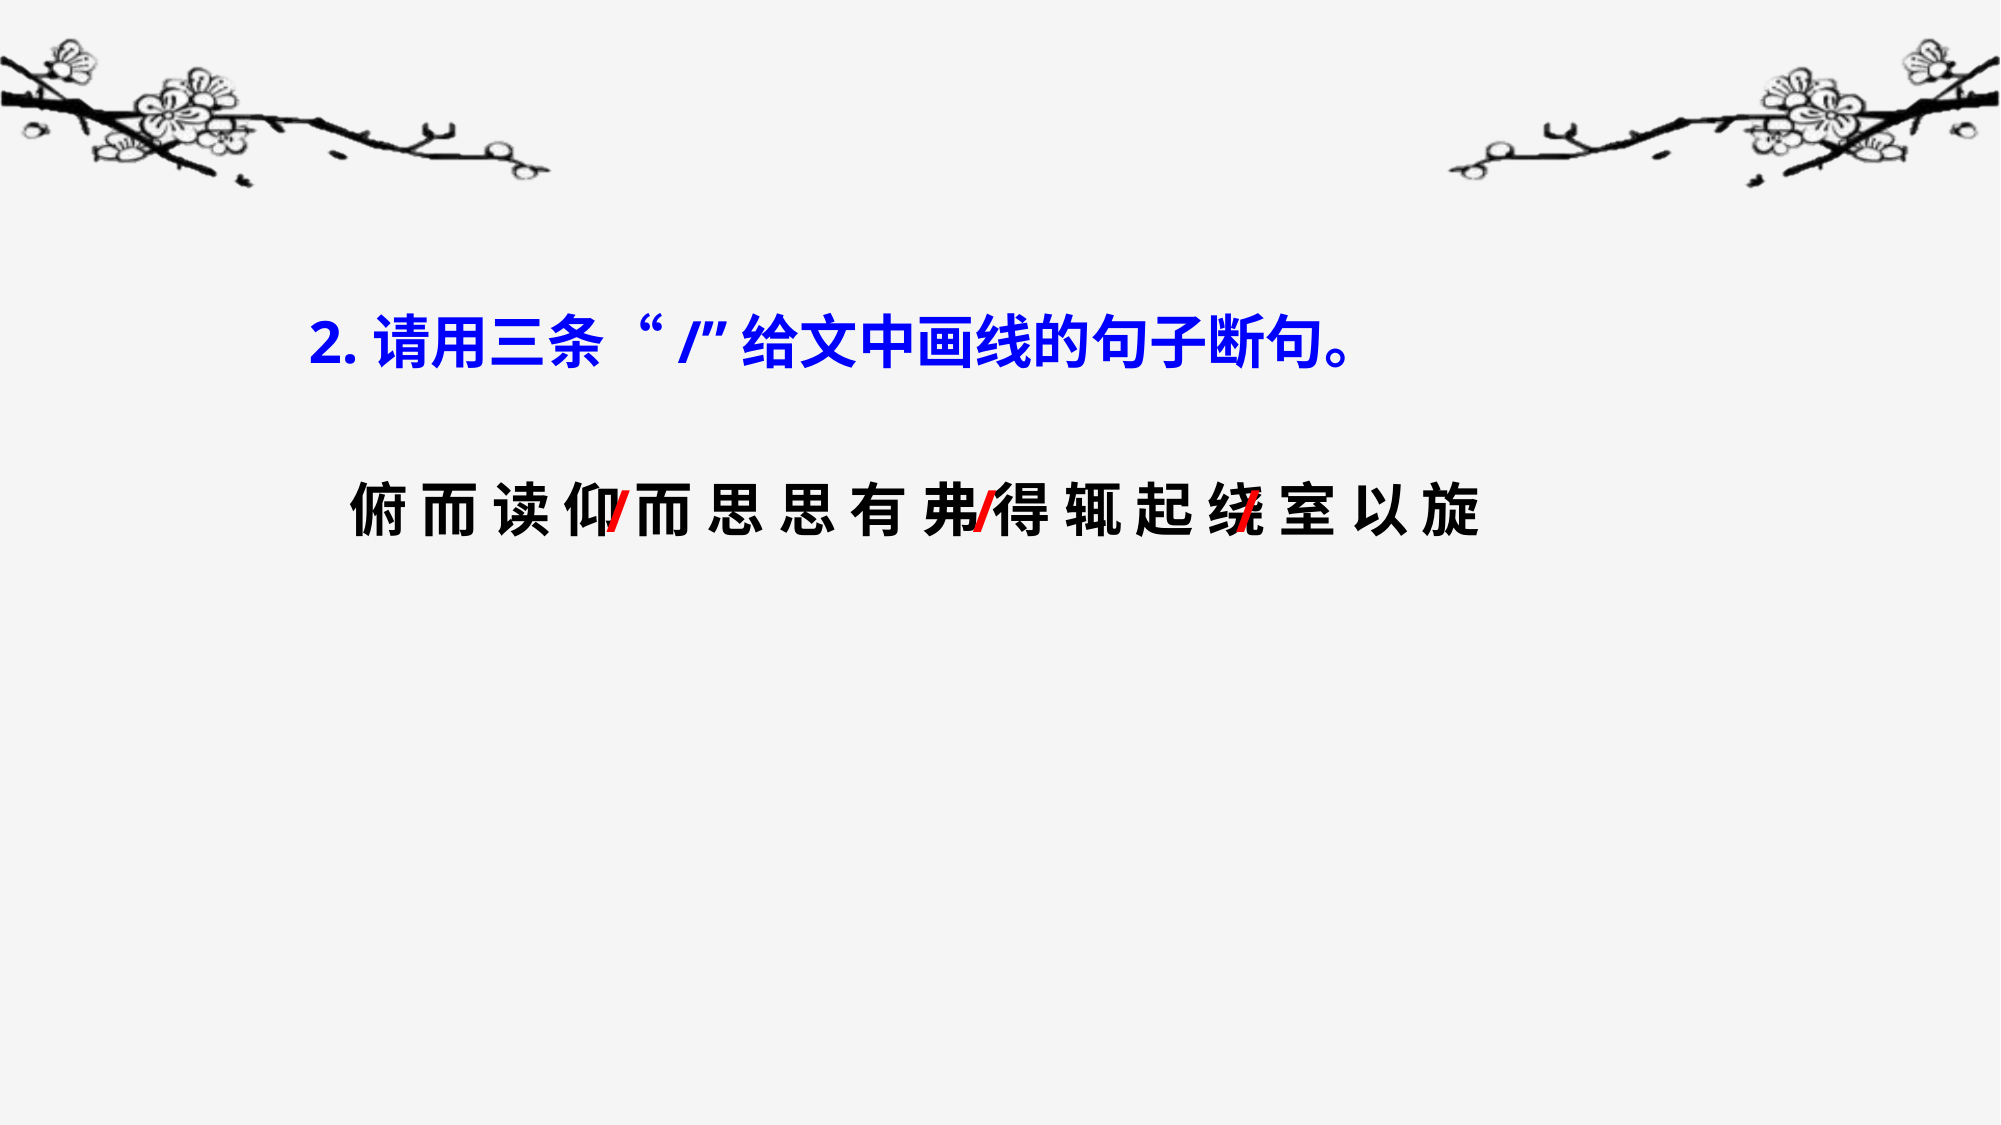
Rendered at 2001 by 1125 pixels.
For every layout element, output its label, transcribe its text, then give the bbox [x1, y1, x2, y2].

text_box 2.请用三条“/”给文中画线的句子断句。 俯 而 读 仰 而 思 思 有 弗 得 辄 起 绕 室 以 旋 [293, 283, 1616, 551]
text_box / [957, 453, 1052, 552]
picture [0, 0, 673, 310]
text_box / [1221, 453, 1315, 552]
picture [1327, 0, 2000, 310]
text_box / [591, 453, 685, 552]
